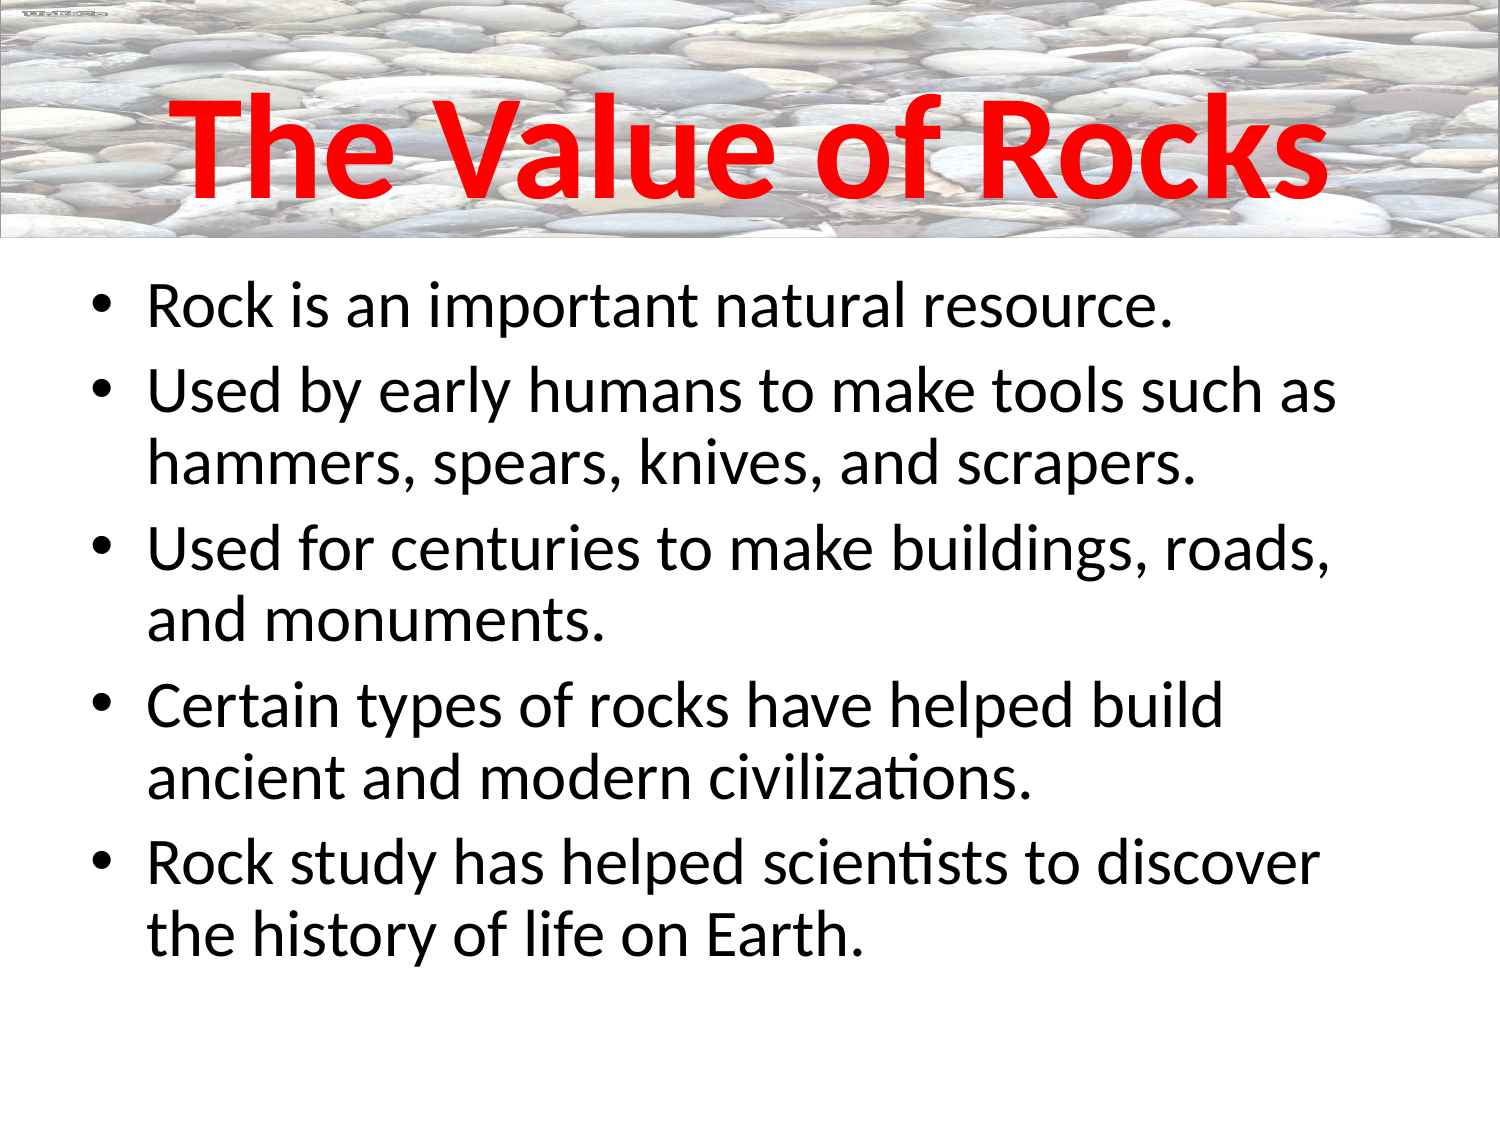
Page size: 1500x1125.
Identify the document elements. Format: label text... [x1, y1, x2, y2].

list Rock is an important natural resource. Used by early humans to make tools such as hammers, spears, knives, and scrapers. Used for centuries to make buildings, roads, and monuments. Certain types of rocks have helped build ancient and modern civilizations. Rock study has helped scientists to discover the history of life on Earth. [75, 262, 1425, 1005]
picture [0, 0, 1500, 238]
